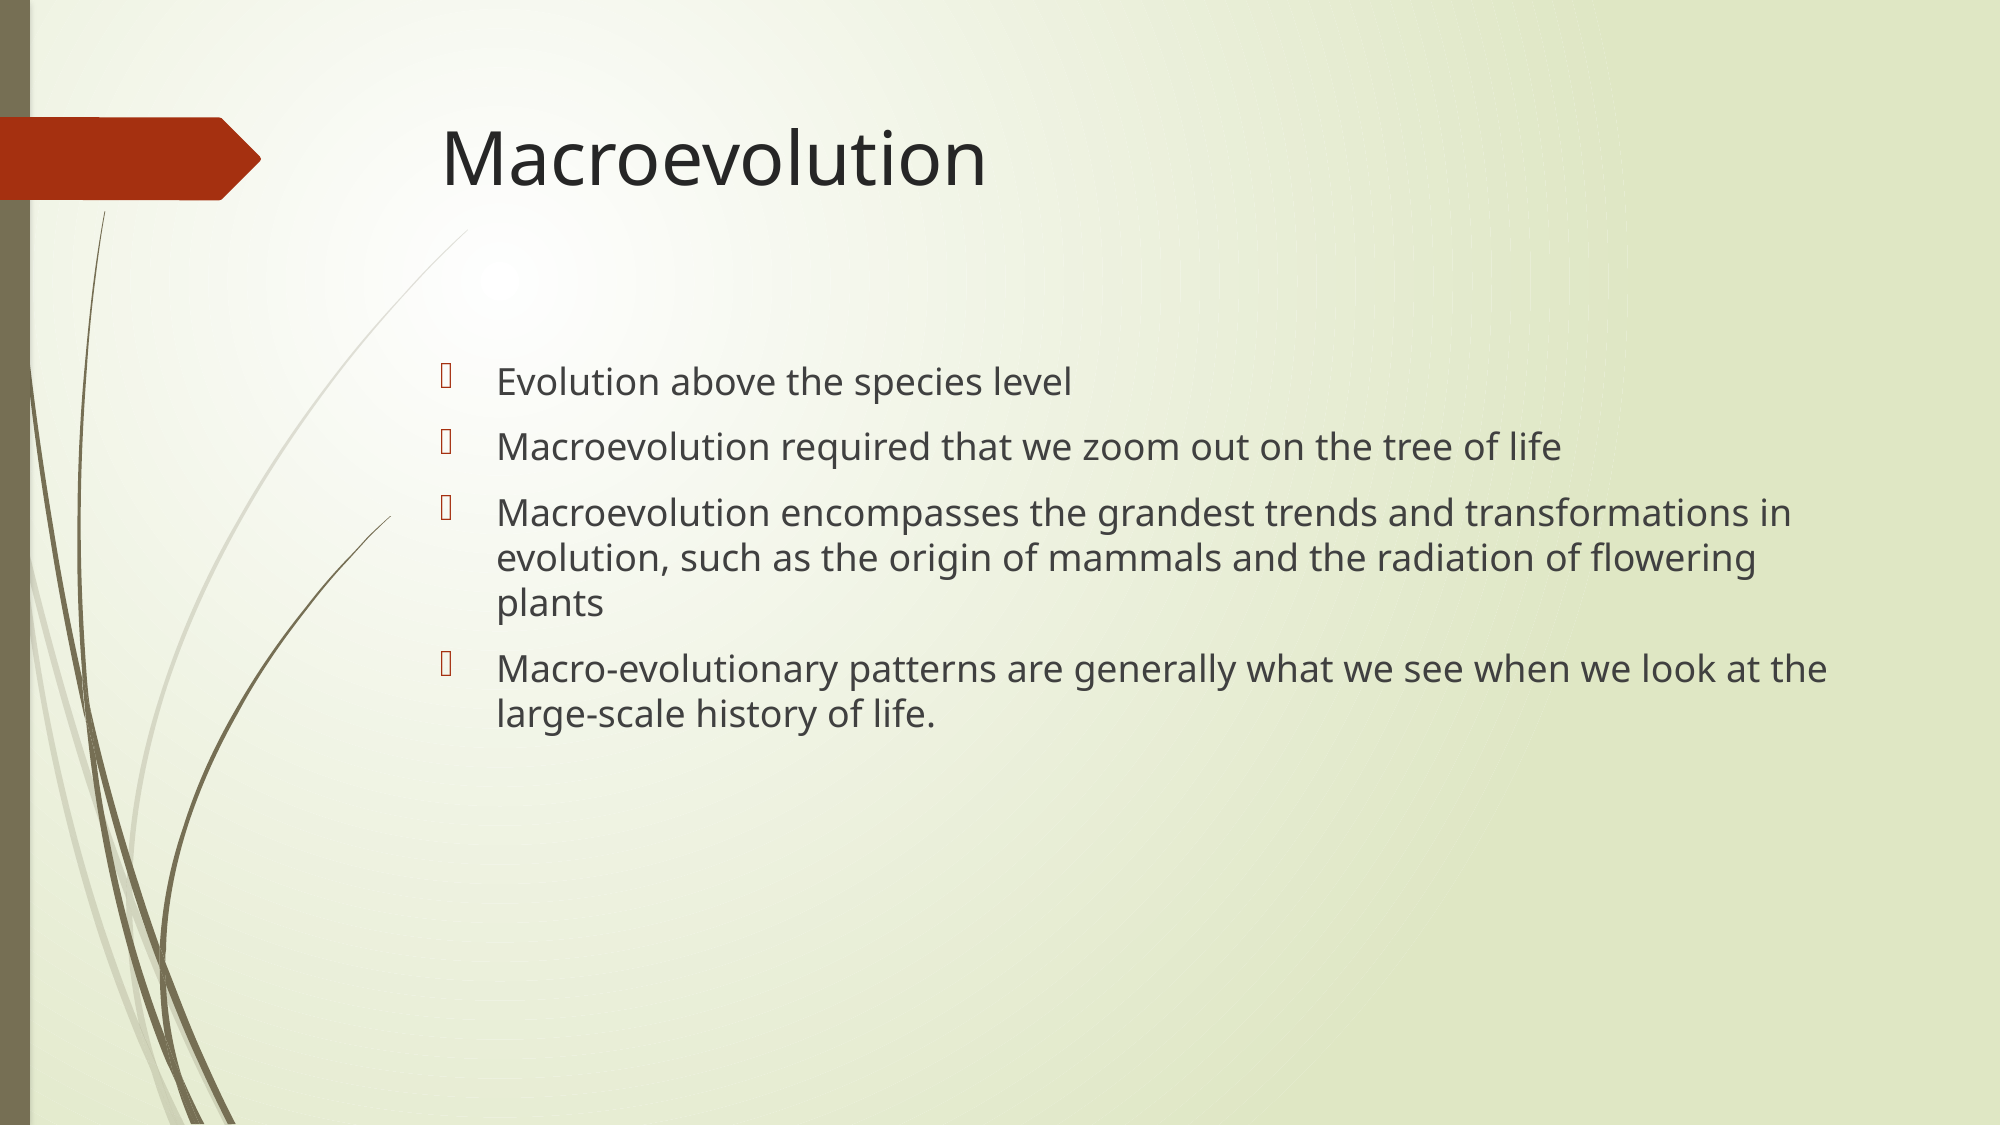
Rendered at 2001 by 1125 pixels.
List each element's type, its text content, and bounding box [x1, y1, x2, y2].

title Macroevolution [425, 102, 1888, 313]
list Evolution above the species level Macroevolution required that we zoom out on the tree of life Macroevolution encompasses the grandest trends and transformations in evolution, such as the origin of mammals and the radiation of flowering plants Macro-evolutionary patterns are generally what we see when we look at the large-scale history of life. [424, 350, 1888, 970]
